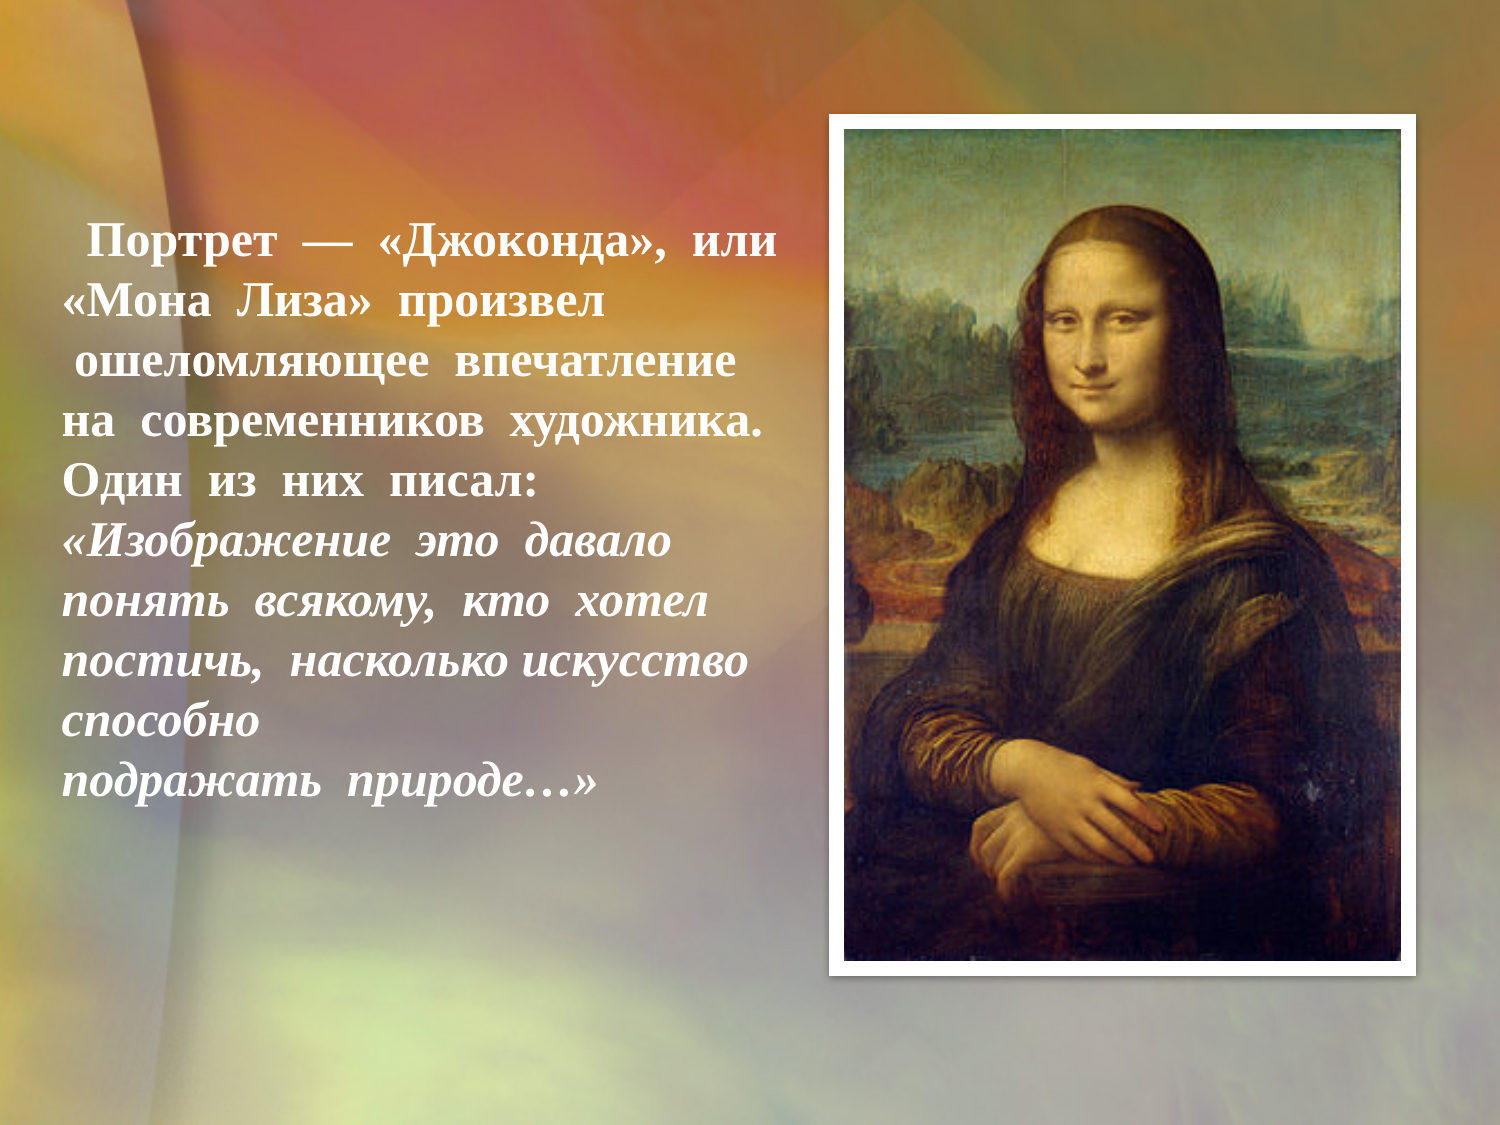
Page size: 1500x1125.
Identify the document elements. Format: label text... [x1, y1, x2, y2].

text_box Портрет — «Джоконда», или «Мона Лиза» произвел ошеломляющее впечатление на современников художника. Один из них писал: «Изображение это давало понять всякому, кто хотел постичь, насколько искусство способно подражать природе…» [46, 199, 797, 814]
picture [0, 0, 1500, 1125]
